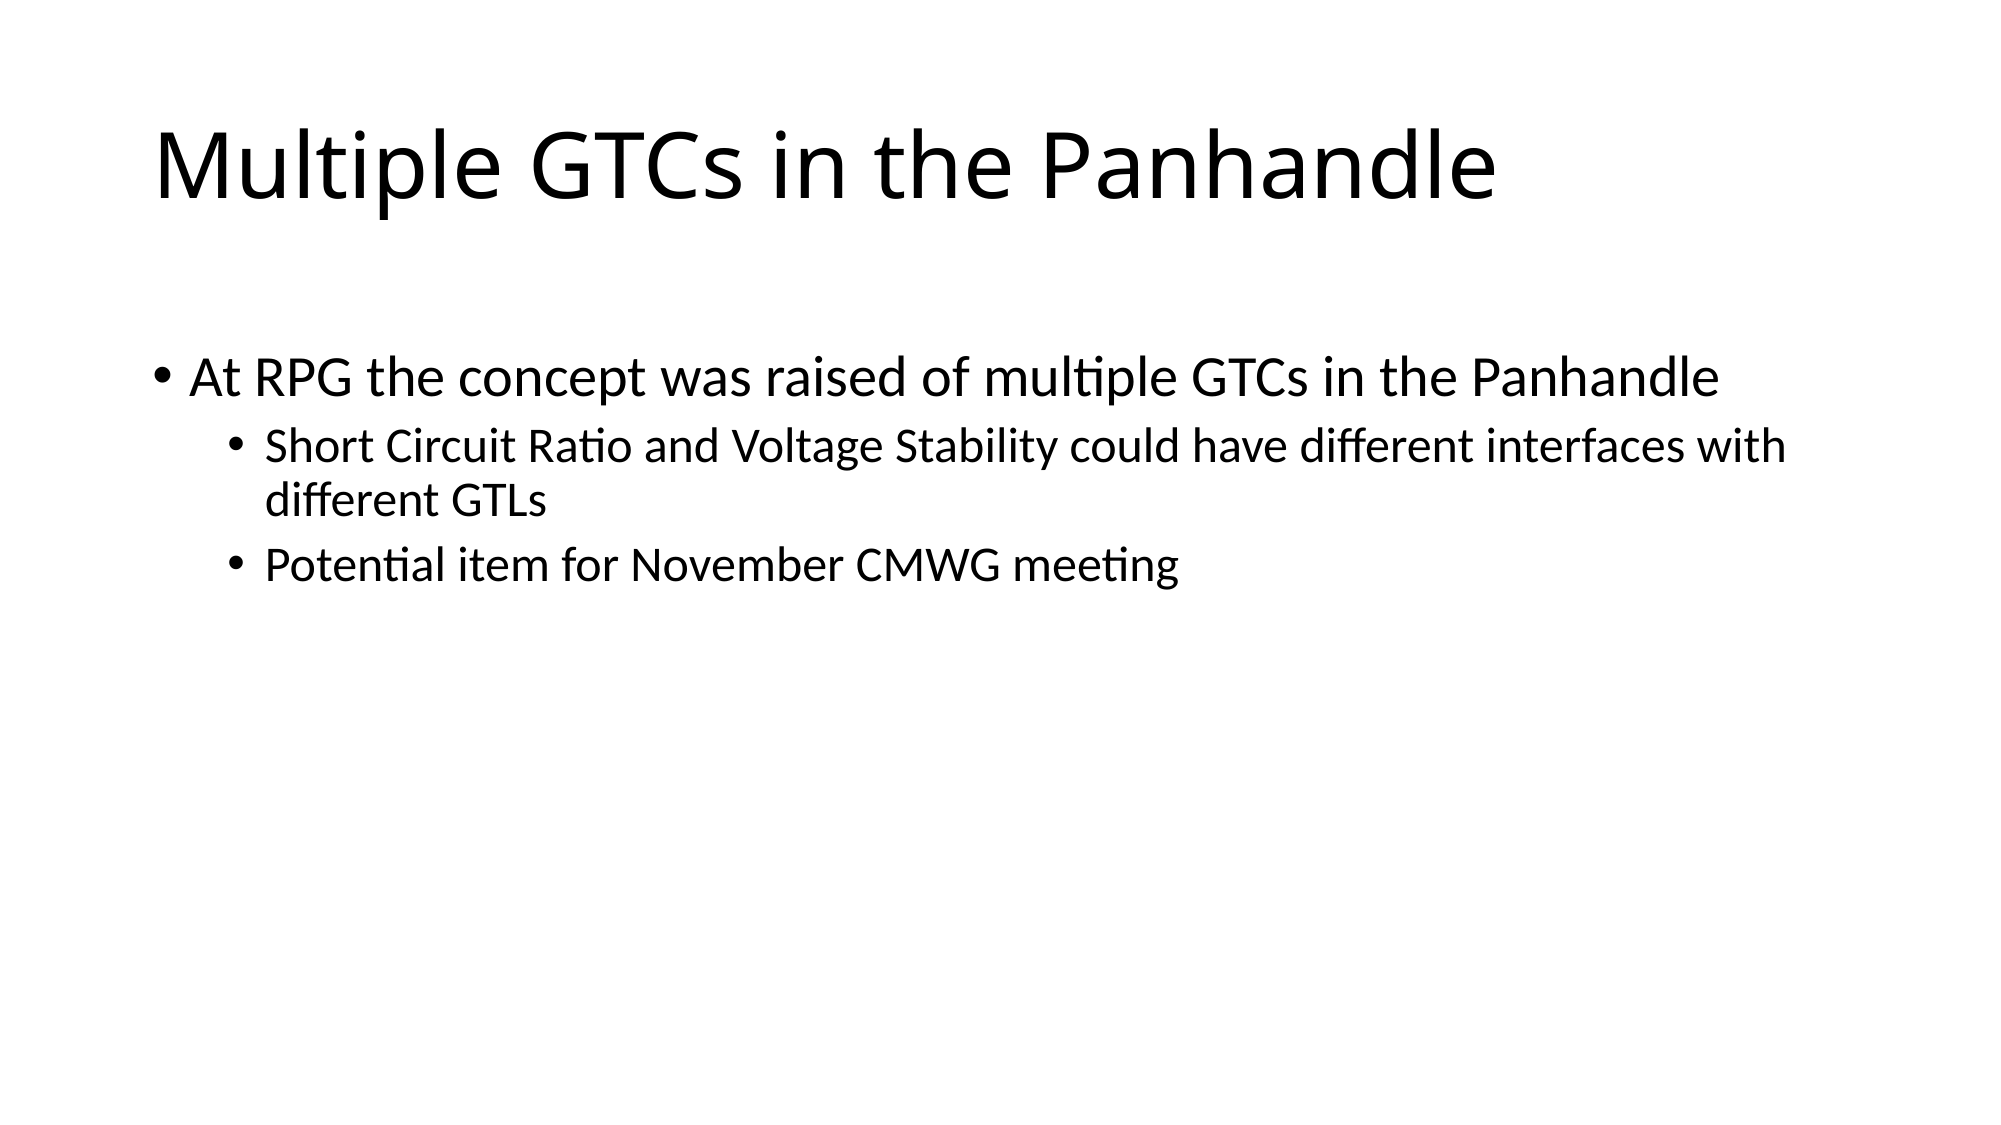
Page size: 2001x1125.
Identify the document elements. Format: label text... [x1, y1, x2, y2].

list At RPG the concept was raised of multiple GTCs in the Panhandle Short Circuit Ratio and Voltage Stability could have different interfaces with different GTLs Potential item for November CMWG meeting [137, 248, 1863, 963]
title Multiple GTCs in the Panhandle [137, 59, 1863, 248]
